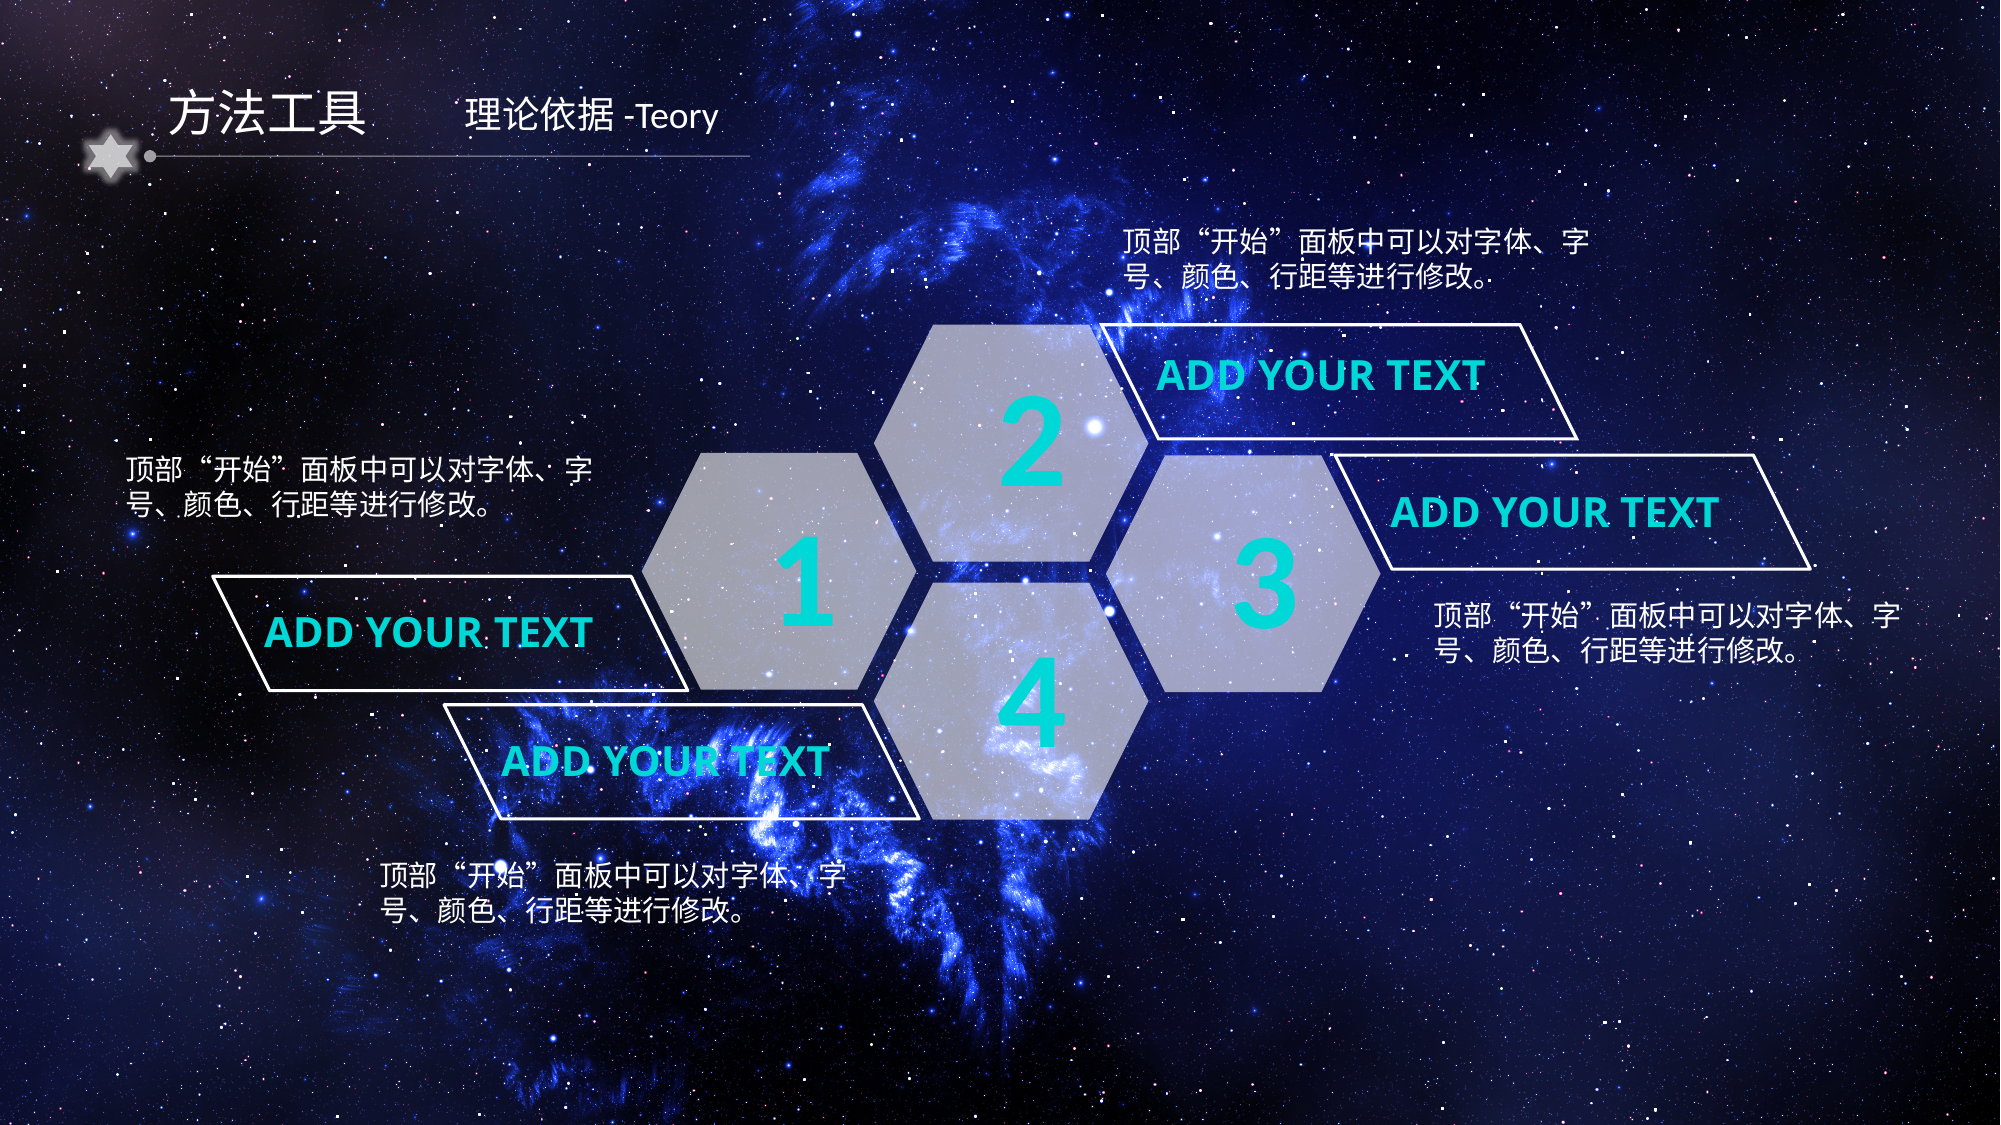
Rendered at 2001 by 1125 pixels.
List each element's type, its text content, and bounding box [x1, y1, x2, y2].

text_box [444, 704, 920, 819]
text_box 顶部“开始”面板中可以对字体、字号、颜色、行距等进行修改。 [110, 444, 653, 529]
text_box 顶部“开始”面板中可以对字体、字号、颜色、行距等进行修改。 [364, 850, 917, 935]
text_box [1105, 455, 1381, 693]
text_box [1101, 324, 1577, 439]
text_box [1335, 455, 1811, 570]
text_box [212, 576, 688, 691]
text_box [873, 582, 1149, 820]
text_box 顶部“开始”面板中可以对字体、字号、颜色、行距等进行修改。 [1419, 589, 1971, 675]
list 理论依据-Teory [450, 88, 921, 150]
list 方法工具 [153, 80, 408, 150]
picture [0, 0, 2000, 1125]
text_box 顶部“开始”面板中可以对字体、字号、颜色、行距等进行修改。 [1108, 215, 1661, 301]
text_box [873, 324, 1149, 562]
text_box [641, 452, 917, 690]
